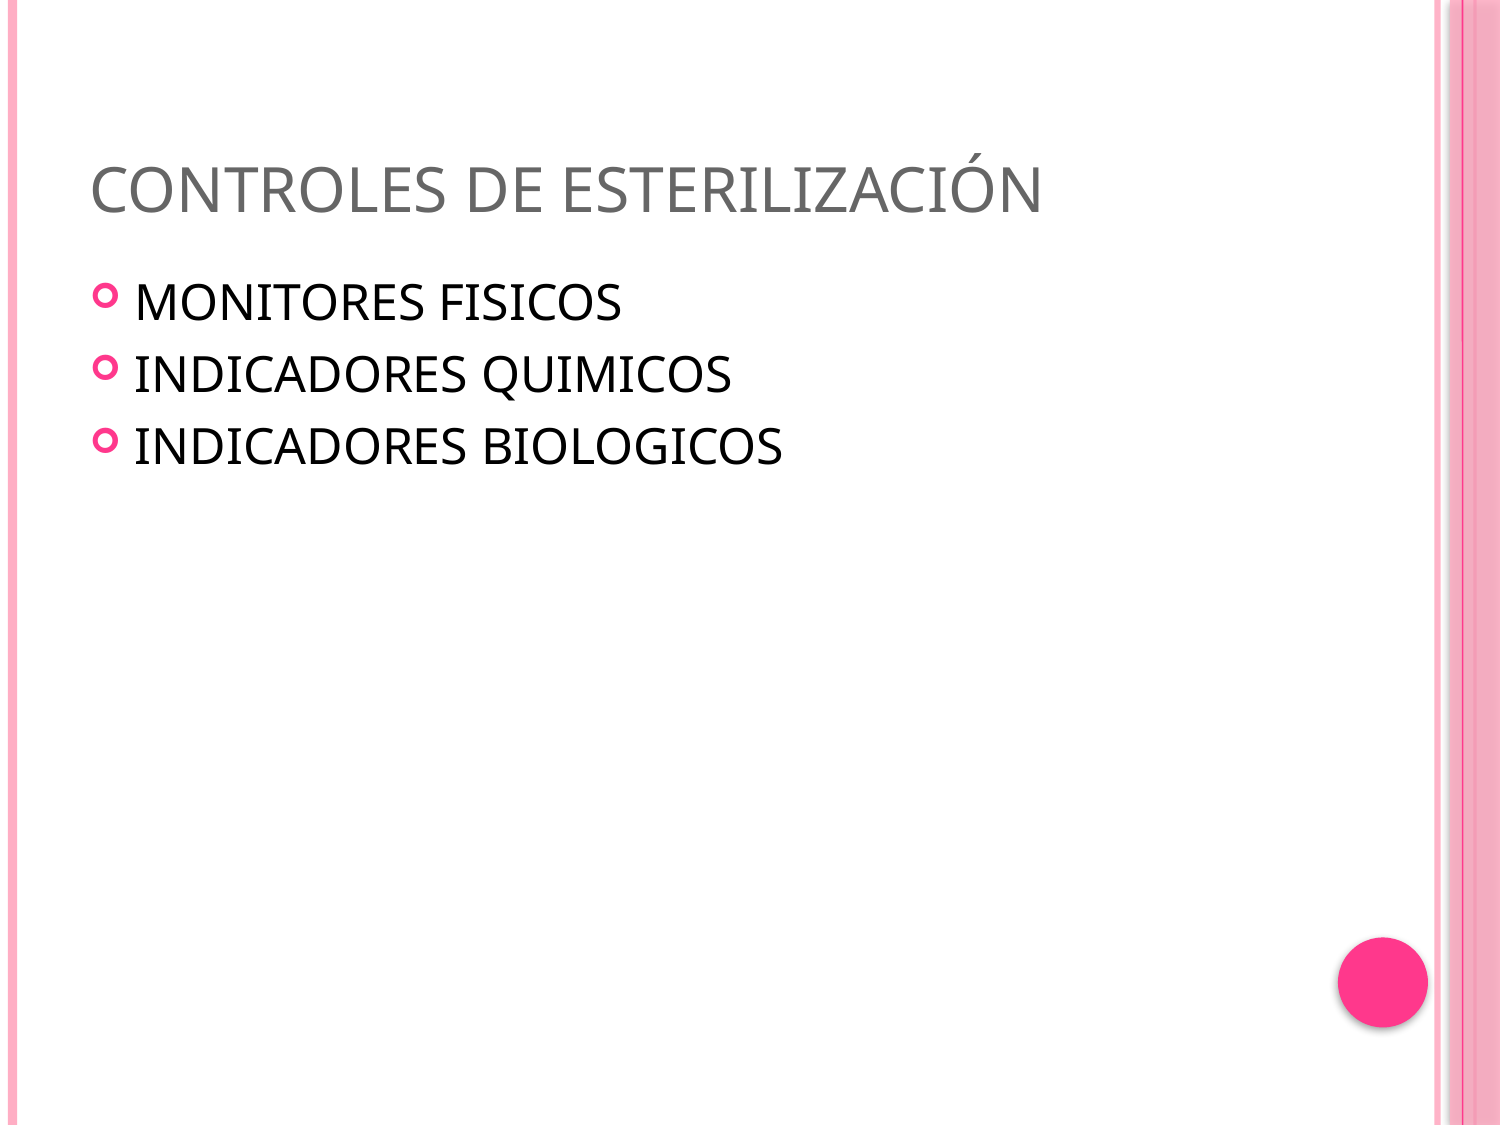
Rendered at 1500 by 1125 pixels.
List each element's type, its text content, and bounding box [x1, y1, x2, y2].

title Controles de esterilización [75, 45, 1300, 233]
list MONITORES FISICOS INDICADORES QUIMICOS INDICADORES BIOLOGICOS [75, 262, 1300, 1062]
